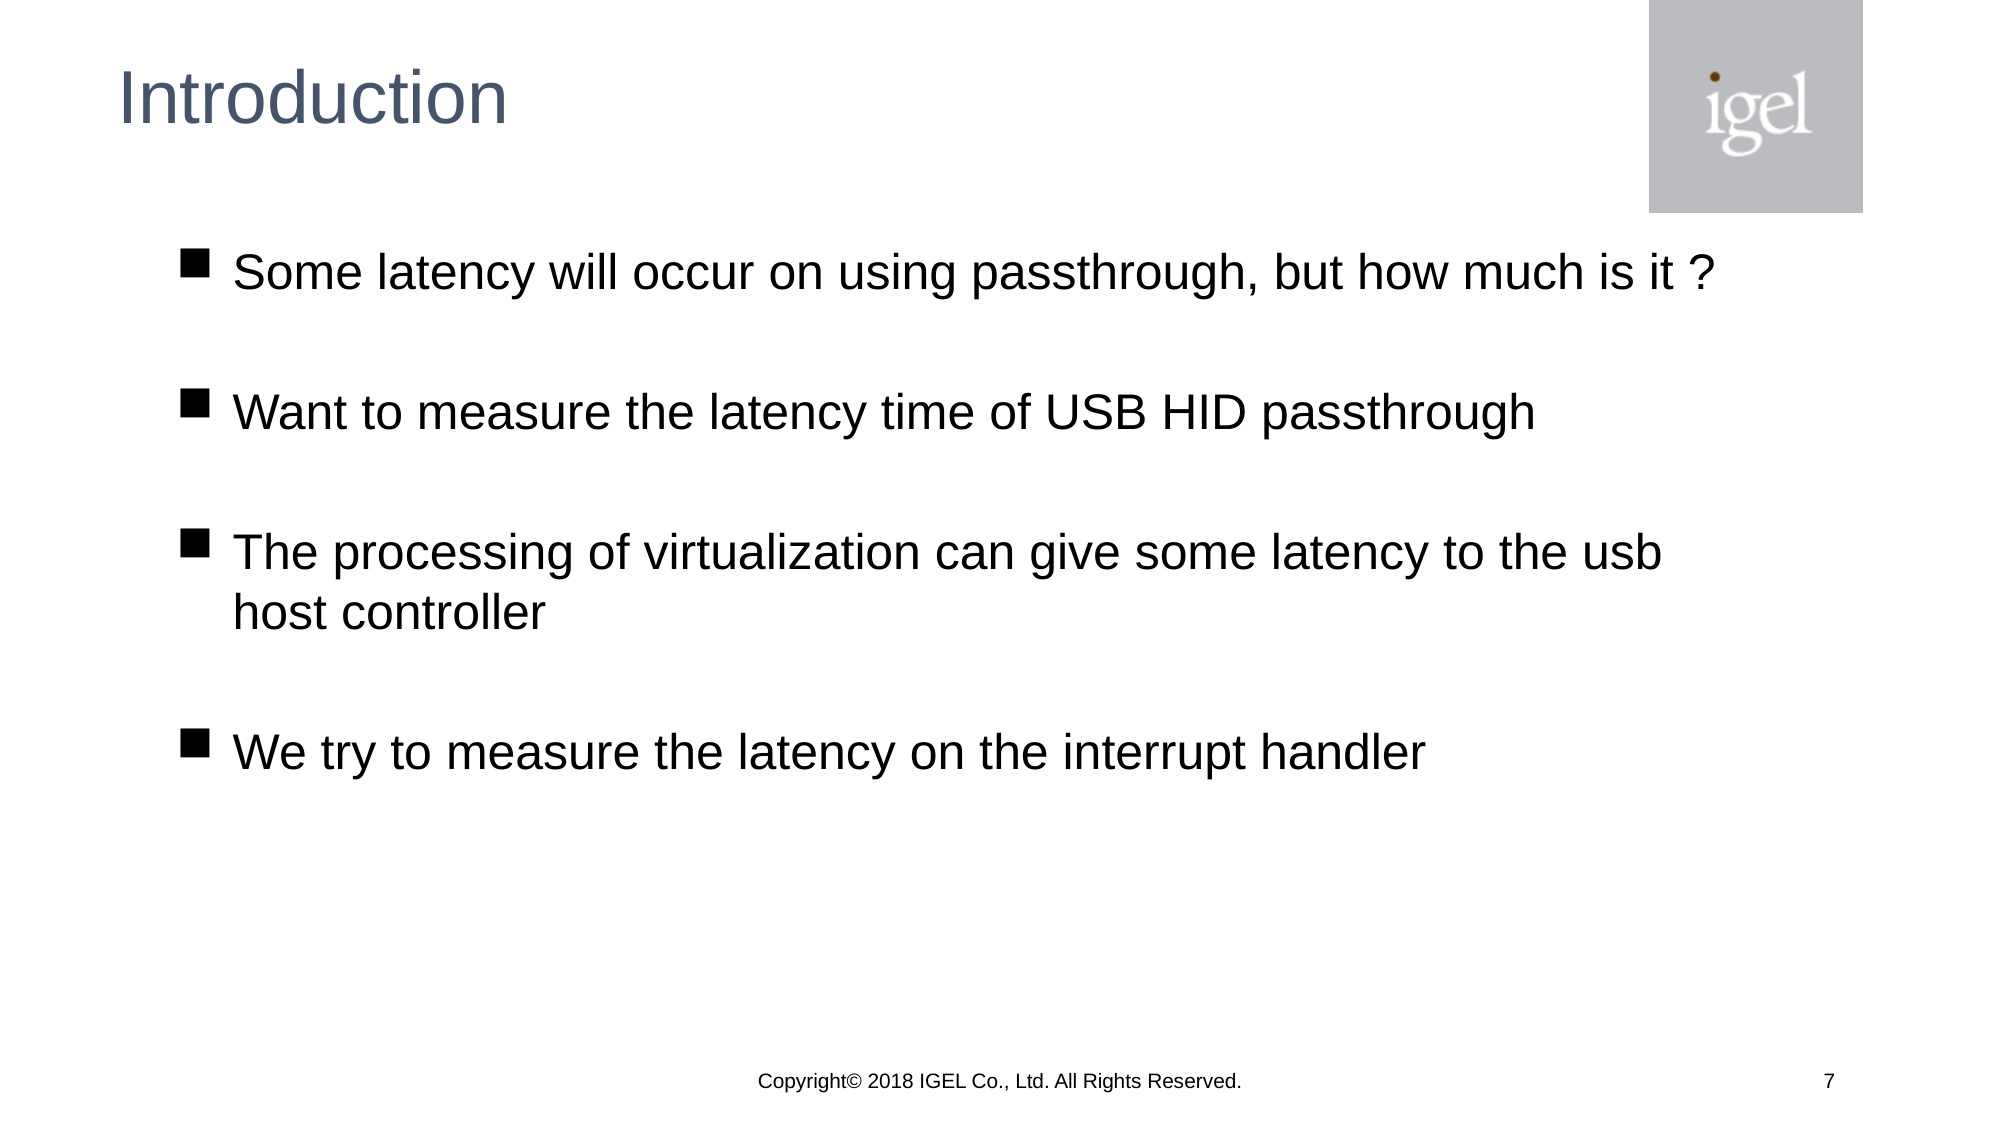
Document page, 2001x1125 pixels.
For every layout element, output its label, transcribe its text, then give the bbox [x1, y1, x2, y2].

list Some latency will occur on using passthrough, but how much is it ? Want to measure the latency time of USB HID passthrough The processing of virtualization can give some latency to the usb host controller We try to measure the latency on the interrupt handler [161, 231, 1780, 1036]
title Introduction [102, 0, 1583, 188]
picture [1649, 0, 1863, 213]
slide_number 6 [1433, 1058, 1851, 1101]
footer Copyright© 2018 IGEL Co., Ltd. All Rights Reserved. [574, 1058, 1426, 1101]
